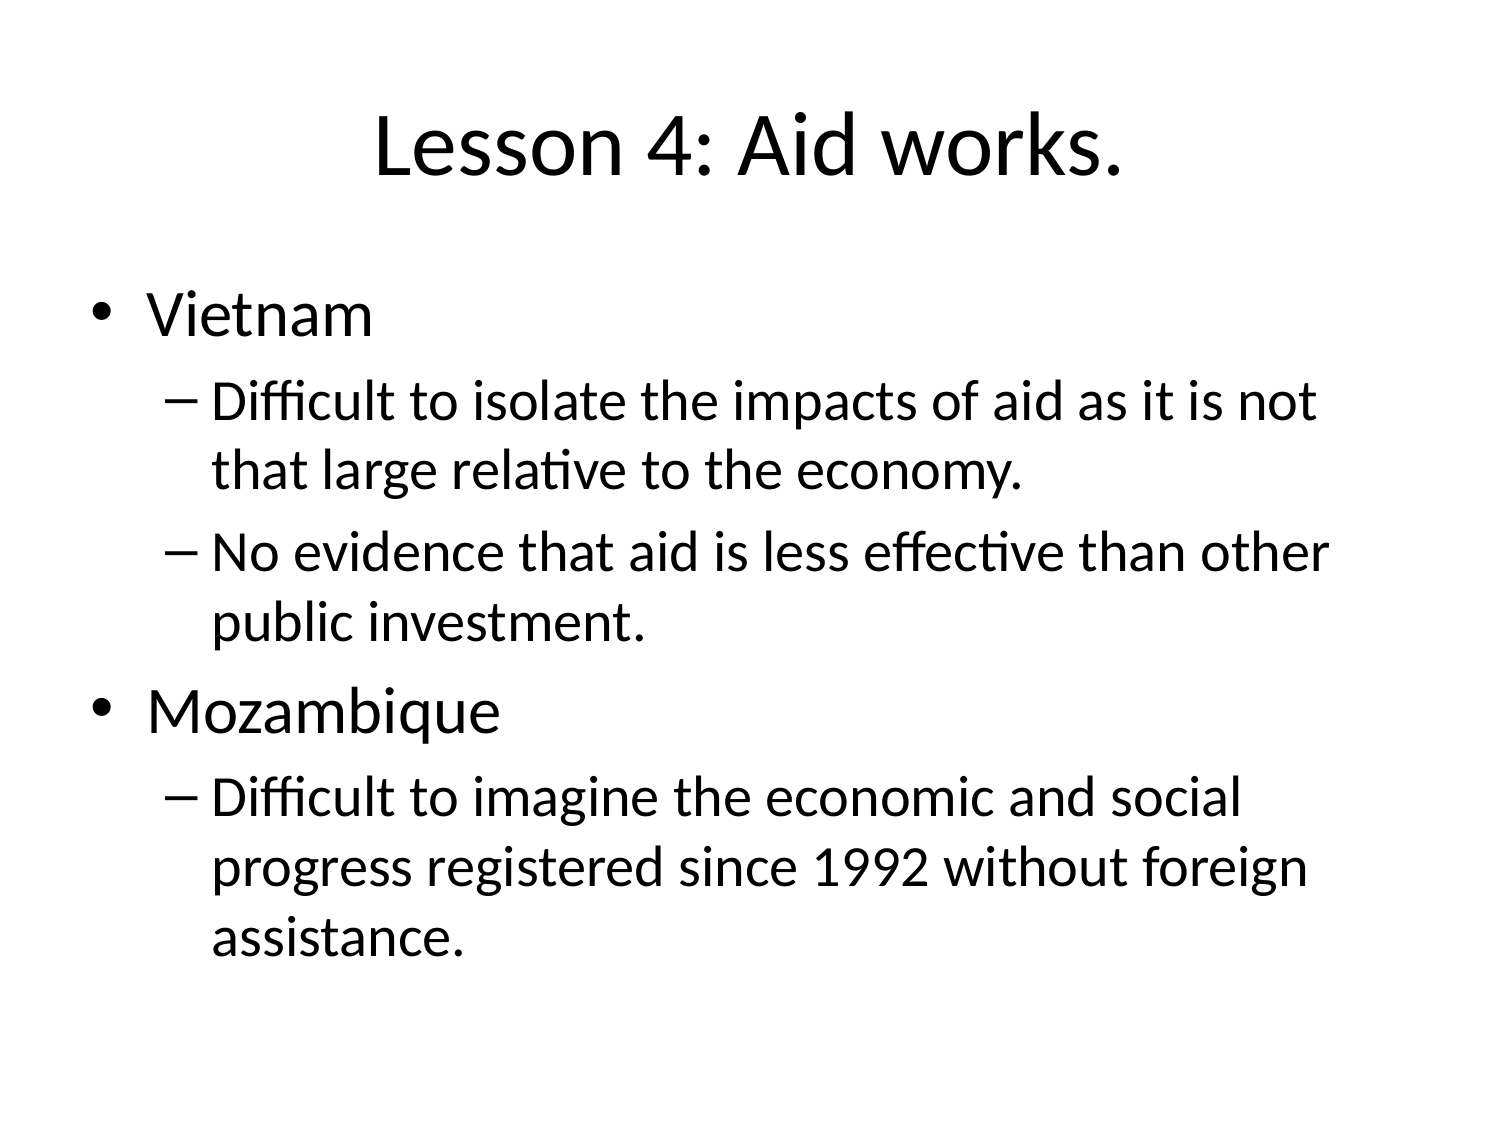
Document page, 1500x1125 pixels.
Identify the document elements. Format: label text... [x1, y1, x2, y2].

title Lesson 4: Aid works. [75, 45, 1425, 233]
list Vietnam Difficult to isolate the impacts of aid as it is not that large relative to the economy. No evidence that aid is less effective than other public investment. Mozambique Difficult to imagine the economic and social progress registered since 1992 without foreign assistance. [75, 262, 1425, 1005]
